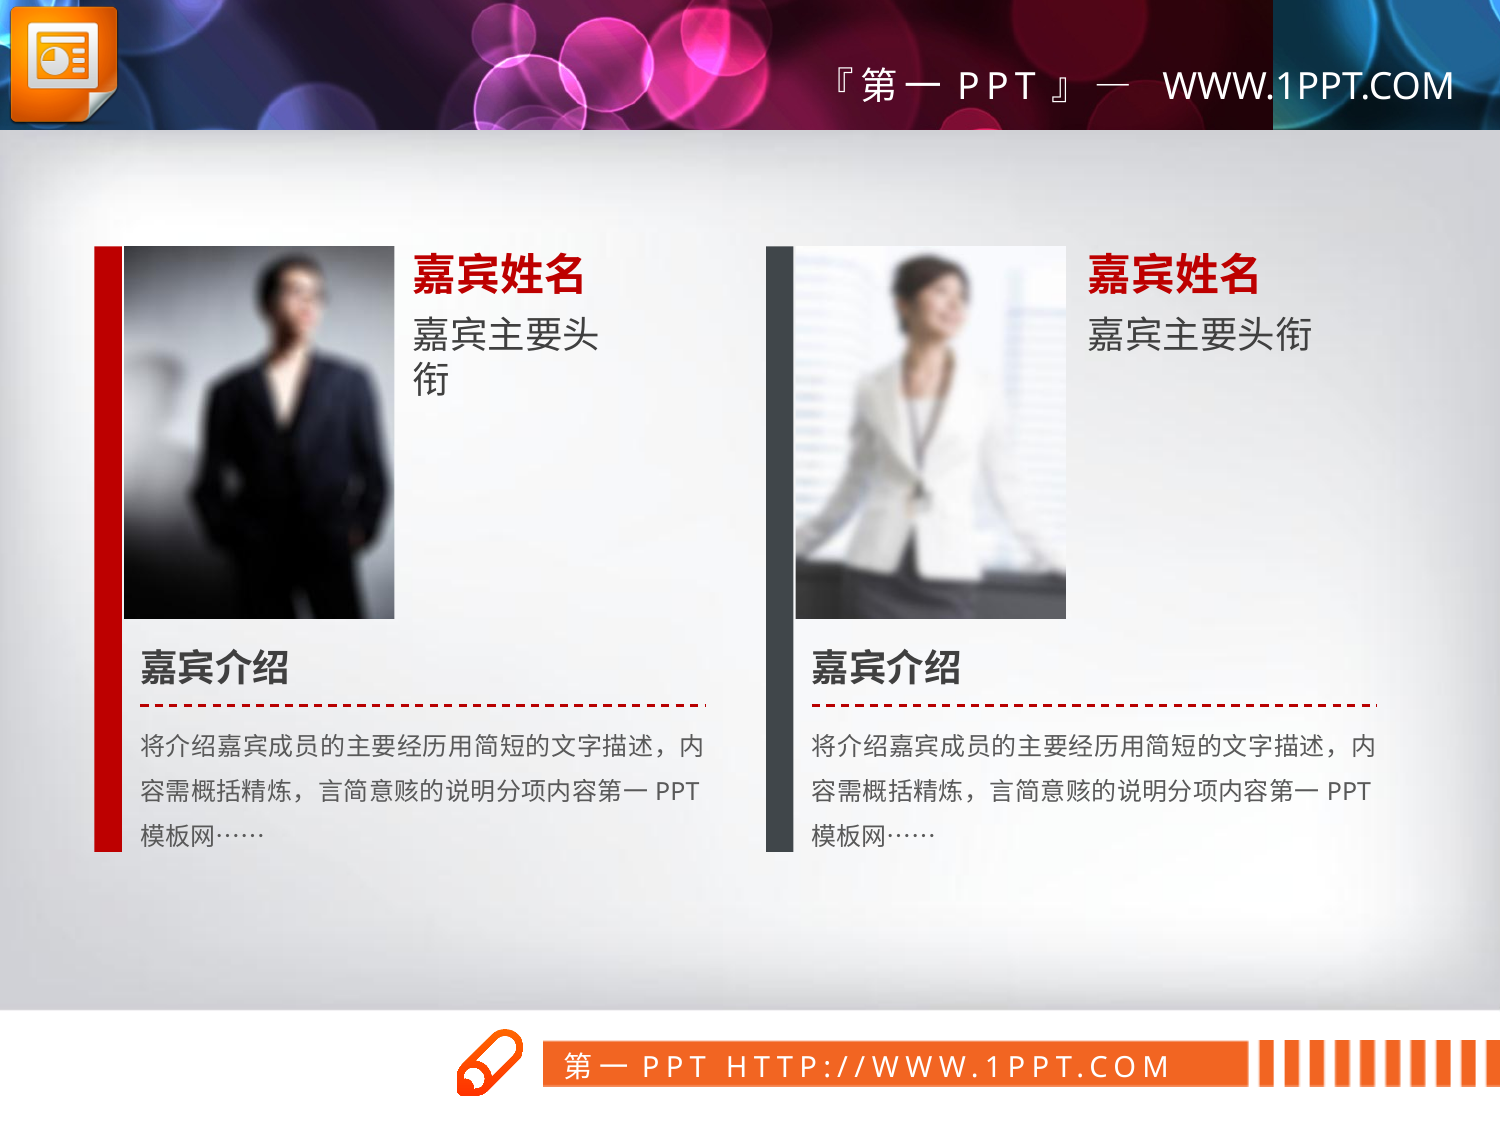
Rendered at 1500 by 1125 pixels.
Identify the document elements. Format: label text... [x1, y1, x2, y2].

text_box 将介绍嘉宾成员的主要经历用简短的文字描述，内容需概括精炼，言简意赅的说明分项内容第一PPT模板网…… [811, 715, 1378, 851]
text_box [124, 246, 395, 619]
text_box 嘉宾姓名 [412, 246, 619, 309]
text_box 嘉宾主要头衔 [412, 310, 619, 347]
text_box 将介绍嘉宾成员的主要经历用简短的文字描述，内容需概括精炼，言简意赅的说明分项内容第一PPT模板网…… [140, 715, 706, 851]
text_box 嘉宾姓名 [1087, 246, 1292, 309]
text_box 嘉宾介绍 [811, 644, 1018, 693]
text_box [766, 246, 794, 852]
text_box 嘉宾介绍 [140, 644, 347, 693]
picture [543, 1040, 1500, 1087]
picture [0, 0, 1500, 1012]
text_box [94, 246, 122, 852]
text_box [795, 246, 1066, 619]
text_box 嘉宾主要头衔 [1087, 310, 1341, 347]
